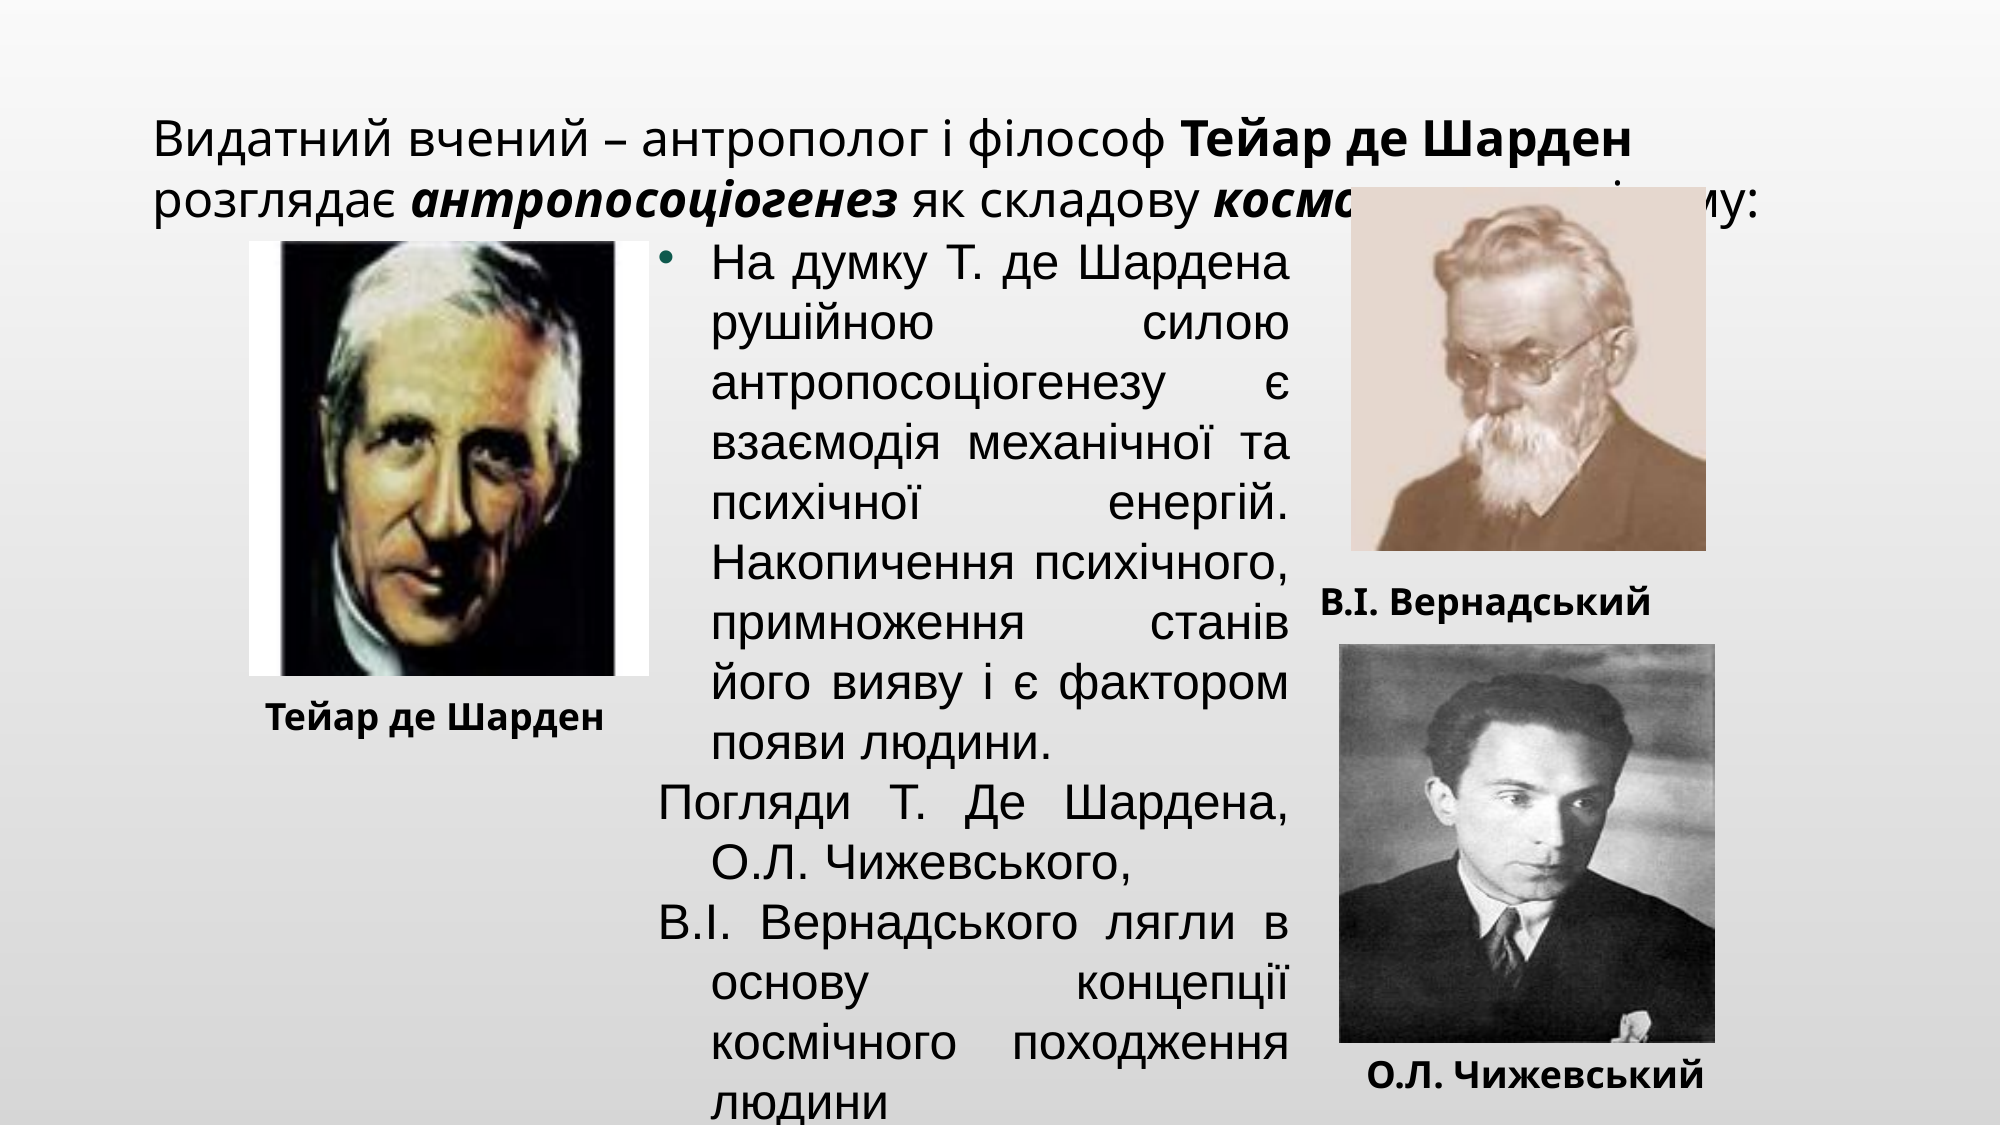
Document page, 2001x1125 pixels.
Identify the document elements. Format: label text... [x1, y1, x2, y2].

picture [1351, 187, 1706, 551]
title Видатний вчений – антрополог і філософ Тейар де Шарден розглядає антропосоціогенез як складову космогенезу в цілому: [137, 59, 1863, 278]
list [249, 241, 649, 676]
text_box На думку Т. де Шардена рушійною силою антропосоціогенезу є взаємодія механічної та психічної енергій. Накопичення психічного, примноження станів його вияву і є фактором появи людини. Погляди Т. Де Шардена, О.Л. Чижевського, В.І. Вернадського лягли в основу концепції космічного походження людини [624, 222, 1305, 1125]
text_box В.І. Вернадський [1304, 562, 1750, 631]
picture [1339, 644, 1715, 1043]
text_box О.Л. Чижевський [1351, 1035, 1750, 1104]
text_box Тейар де Шарден [250, 677, 801, 746]
